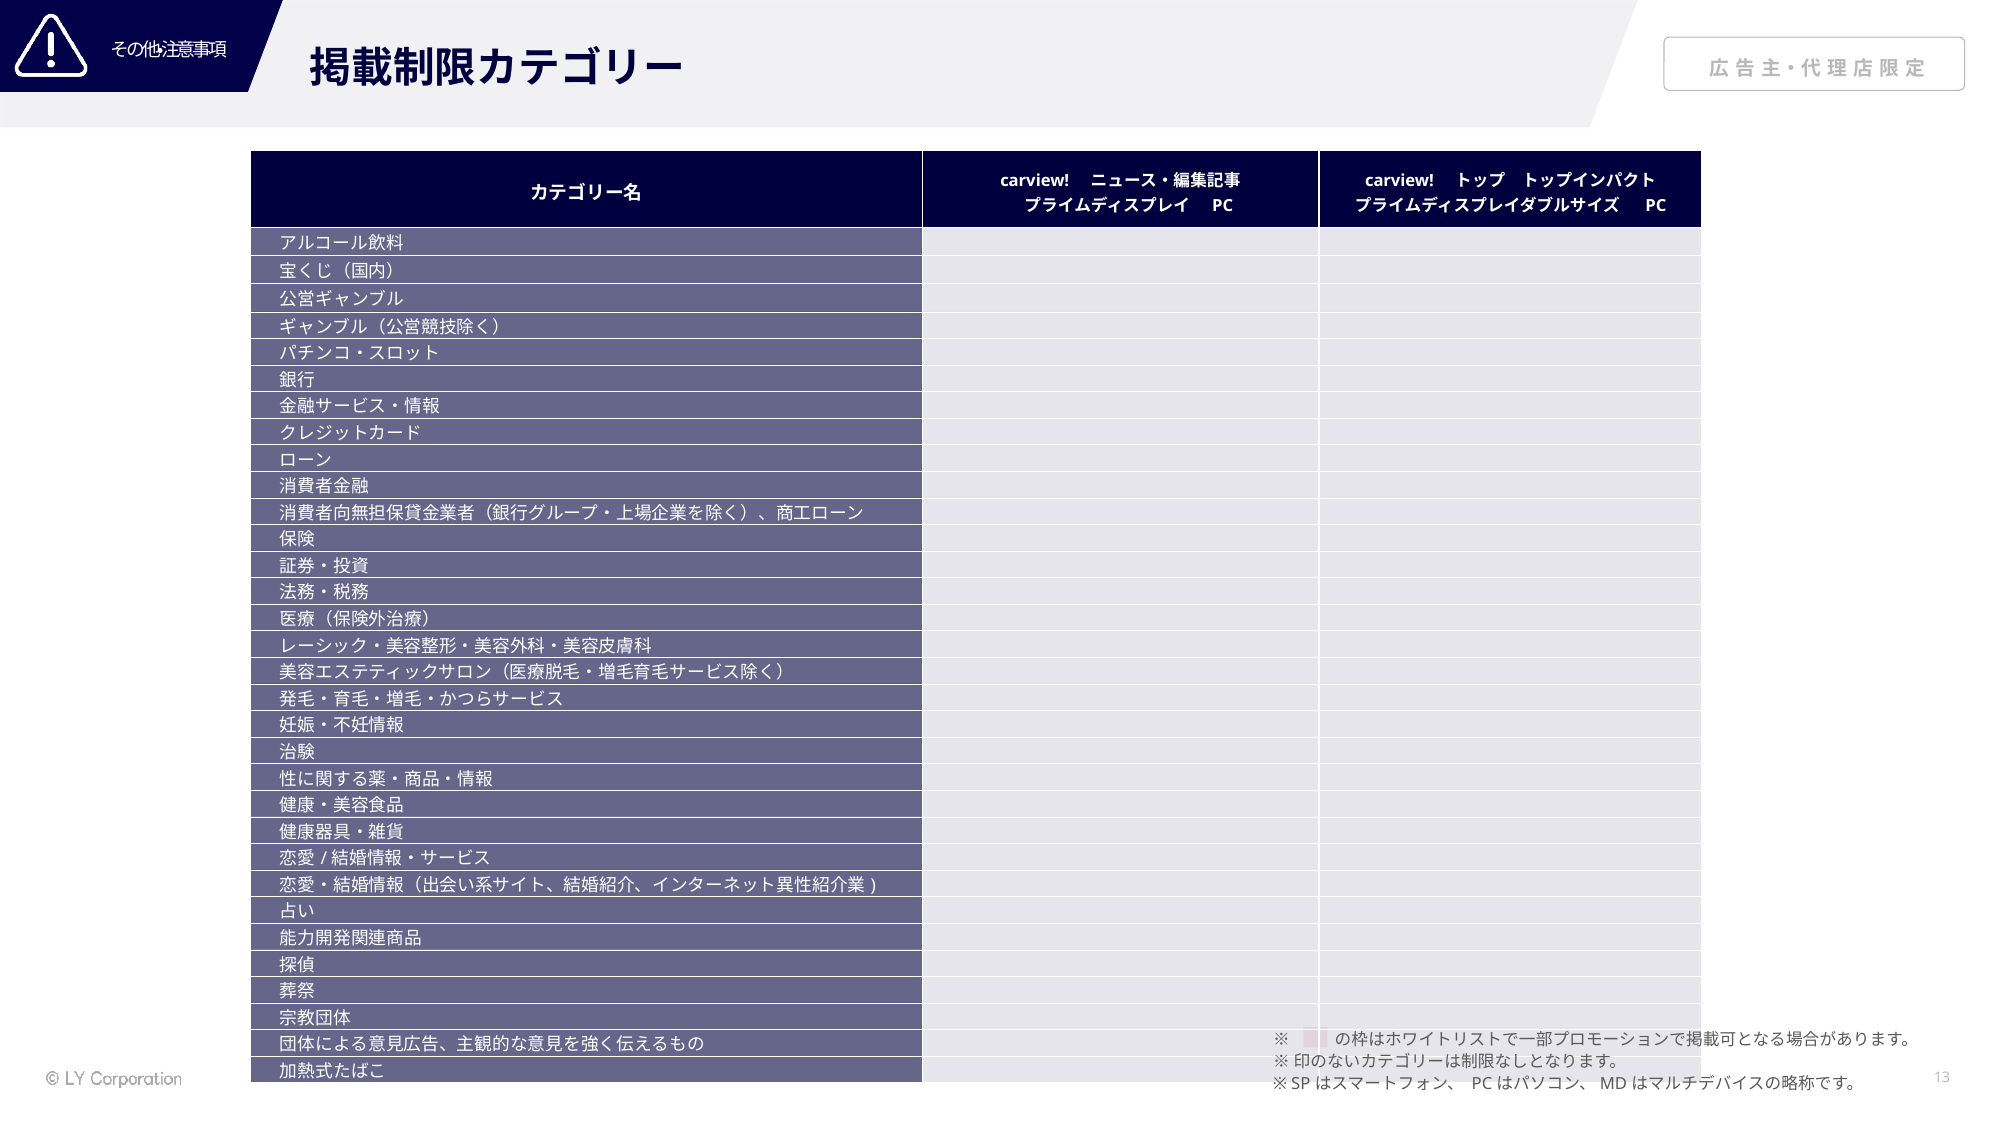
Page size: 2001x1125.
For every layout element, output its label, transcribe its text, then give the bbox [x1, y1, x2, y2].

table_cell [923, 1057, 1273, 1082]
table_cell 治験 [251, 738, 922, 763]
table_cell [1320, 578, 1701, 604]
table_cell ギャンブル（公営競技除く） [251, 313, 922, 338]
table_cell [1320, 924, 1701, 950]
table_cell 団体による意見広告、主観的な意見を強く伝えるもの [251, 1030, 922, 1056]
table_cell [923, 228, 1318, 255]
table_cell [923, 445, 1318, 471]
table_cell 消費者金融 [251, 472, 922, 498]
table_cell 消費者向無担保貸金業者（銀行グループ・上場企業を除く）、商工ローン [251, 499, 922, 524]
table_cell [1320, 366, 1701, 391]
table_cell 葬祭 [251, 977, 922, 1003]
table_cell [1320, 419, 1701, 444]
table_cell [923, 313, 1318, 338]
table_cell [923, 525, 1318, 551]
table_cell [1320, 764, 1701, 790]
table_header カテゴリー名 [251, 151, 922, 227]
text_box ※ の枠はホワイトリストで一部プロモーションで掲載可となる場合があります。 ※ 印のないカテゴリーは制限なしとなります。 ※ SPはスマートフォン、 PCはパソコン、MDはマルチデバイスの略称です。 [1273, 1026, 1960, 1093]
table_cell 法務・税務 [251, 578, 922, 604]
table_cell 証券・投資 [251, 552, 922, 577]
table_cell [1320, 871, 1701, 896]
table_cell 能力開発関連商品 [251, 924, 922, 950]
table_cell [923, 499, 1318, 524]
table_cell [1320, 791, 1701, 817]
table_cell [923, 685, 1318, 710]
table_cell 宝くじ（国内） [251, 256, 922, 283]
list 掲載制限カテゴリー [309, 41, 1645, 97]
table_cell [923, 764, 1318, 790]
table_cell 金融サービス・情報 [251, 392, 922, 418]
table_cell パチンコ・スロット [251, 339, 922, 365]
table_cell [923, 924, 1318, 950]
table_cell [1320, 977, 1701, 1003]
table_cell [1320, 525, 1701, 551]
table_header carview! トップ トップインパクト プライムディスプレイダブルサイズ PC [1320, 151, 1701, 227]
table_cell [923, 897, 1318, 923]
table_cell [1320, 738, 1701, 763]
table_cell [1320, 339, 1701, 365]
table_cell 宗教団体 [251, 1004, 922, 1029]
table_cell [923, 419, 1318, 444]
table_cell [1320, 284, 1701, 312]
table_cell [923, 552, 1318, 577]
table_cell [923, 631, 1318, 657]
table_cell [1320, 685, 1701, 710]
table_cell [923, 791, 1318, 817]
table_cell [1320, 844, 1701, 870]
table_cell [1320, 499, 1701, 524]
table_cell [1320, 256, 1701, 283]
table_cell [1320, 552, 1701, 577]
table_cell [923, 366, 1318, 391]
table_cell [923, 284, 1318, 312]
table_cell [923, 818, 1318, 843]
table_cell [923, 977, 1318, 1003]
table_cell [923, 392, 1318, 418]
table_cell レーシック・美容整形・美容外科・美容皮膚科 [251, 631, 922, 657]
picture [46, 1071, 181, 1088]
table_cell 保険 [251, 525, 922, 551]
table_cell [923, 1004, 1318, 1029]
table_cell 加熱式たばこ [251, 1057, 922, 1082]
table_cell [923, 658, 1318, 684]
table_cell 恋愛・結婚情報（出会い系サイト、結婚紹介、インターネット異性紹介業) [251, 871, 922, 896]
table_cell 恋愛/結婚情報・サービス [251, 844, 922, 870]
table_cell [923, 844, 1318, 870]
table_cell 健康・美容食品 [251, 791, 922, 817]
table_cell [1320, 658, 1701, 684]
table_cell [1320, 228, 1701, 255]
table_cell [923, 605, 1318, 630]
table_cell [1320, 631, 1701, 657]
table_cell アルコール飲料 [251, 228, 922, 255]
table_cell 妊娠・不妊情報 [251, 711, 922, 737]
table_cell [923, 578, 1318, 604]
table_cell [923, 871, 1318, 896]
table_cell [923, 339, 1318, 365]
table_cell ローン [251, 445, 922, 471]
table_cell [1320, 897, 1701, 923]
table_header carview! ニュース・編集記事 プライムディスプレイ PC [923, 151, 1318, 227]
table_cell 性に関する薬・商品・情報 [251, 764, 922, 790]
picture [9, 5, 92, 87]
table_cell [1320, 711, 1701, 737]
table_cell [923, 472, 1318, 498]
table_cell クレジットカード [251, 419, 922, 444]
table_cell [923, 1030, 1273, 1056]
table_cell [1320, 1004, 1701, 1026]
table_cell [1320, 818, 1701, 843]
table_cell 健康器具・雑貨 [251, 818, 922, 843]
table_cell 探偵 [251, 951, 922, 976]
table_cell 発毛・育毛・増毛・かつらサービス [251, 685, 922, 710]
table_cell 公営ギャンブル [251, 284, 922, 312]
table_cell [1320, 392, 1701, 418]
table_cell [923, 256, 1318, 283]
table_cell [923, 738, 1318, 763]
table_cell [923, 951, 1318, 976]
table_cell [923, 711, 1318, 737]
table_cell [1320, 605, 1701, 630]
table_cell [1320, 445, 1701, 471]
table_cell 美容エステティックサロン（医療脱毛・増毛育毛サービス除く） [251, 658, 922, 684]
table_cell [1320, 472, 1701, 498]
table_cell 占い [251, 897, 922, 923]
table_cell [1320, 313, 1701, 338]
table_cell 医療（保険外治療） [251, 605, 922, 630]
table_cell [1320, 951, 1701, 976]
table_cell 銀行 [251, 366, 922, 391]
list その他・注意事項 [97, 13, 240, 81]
